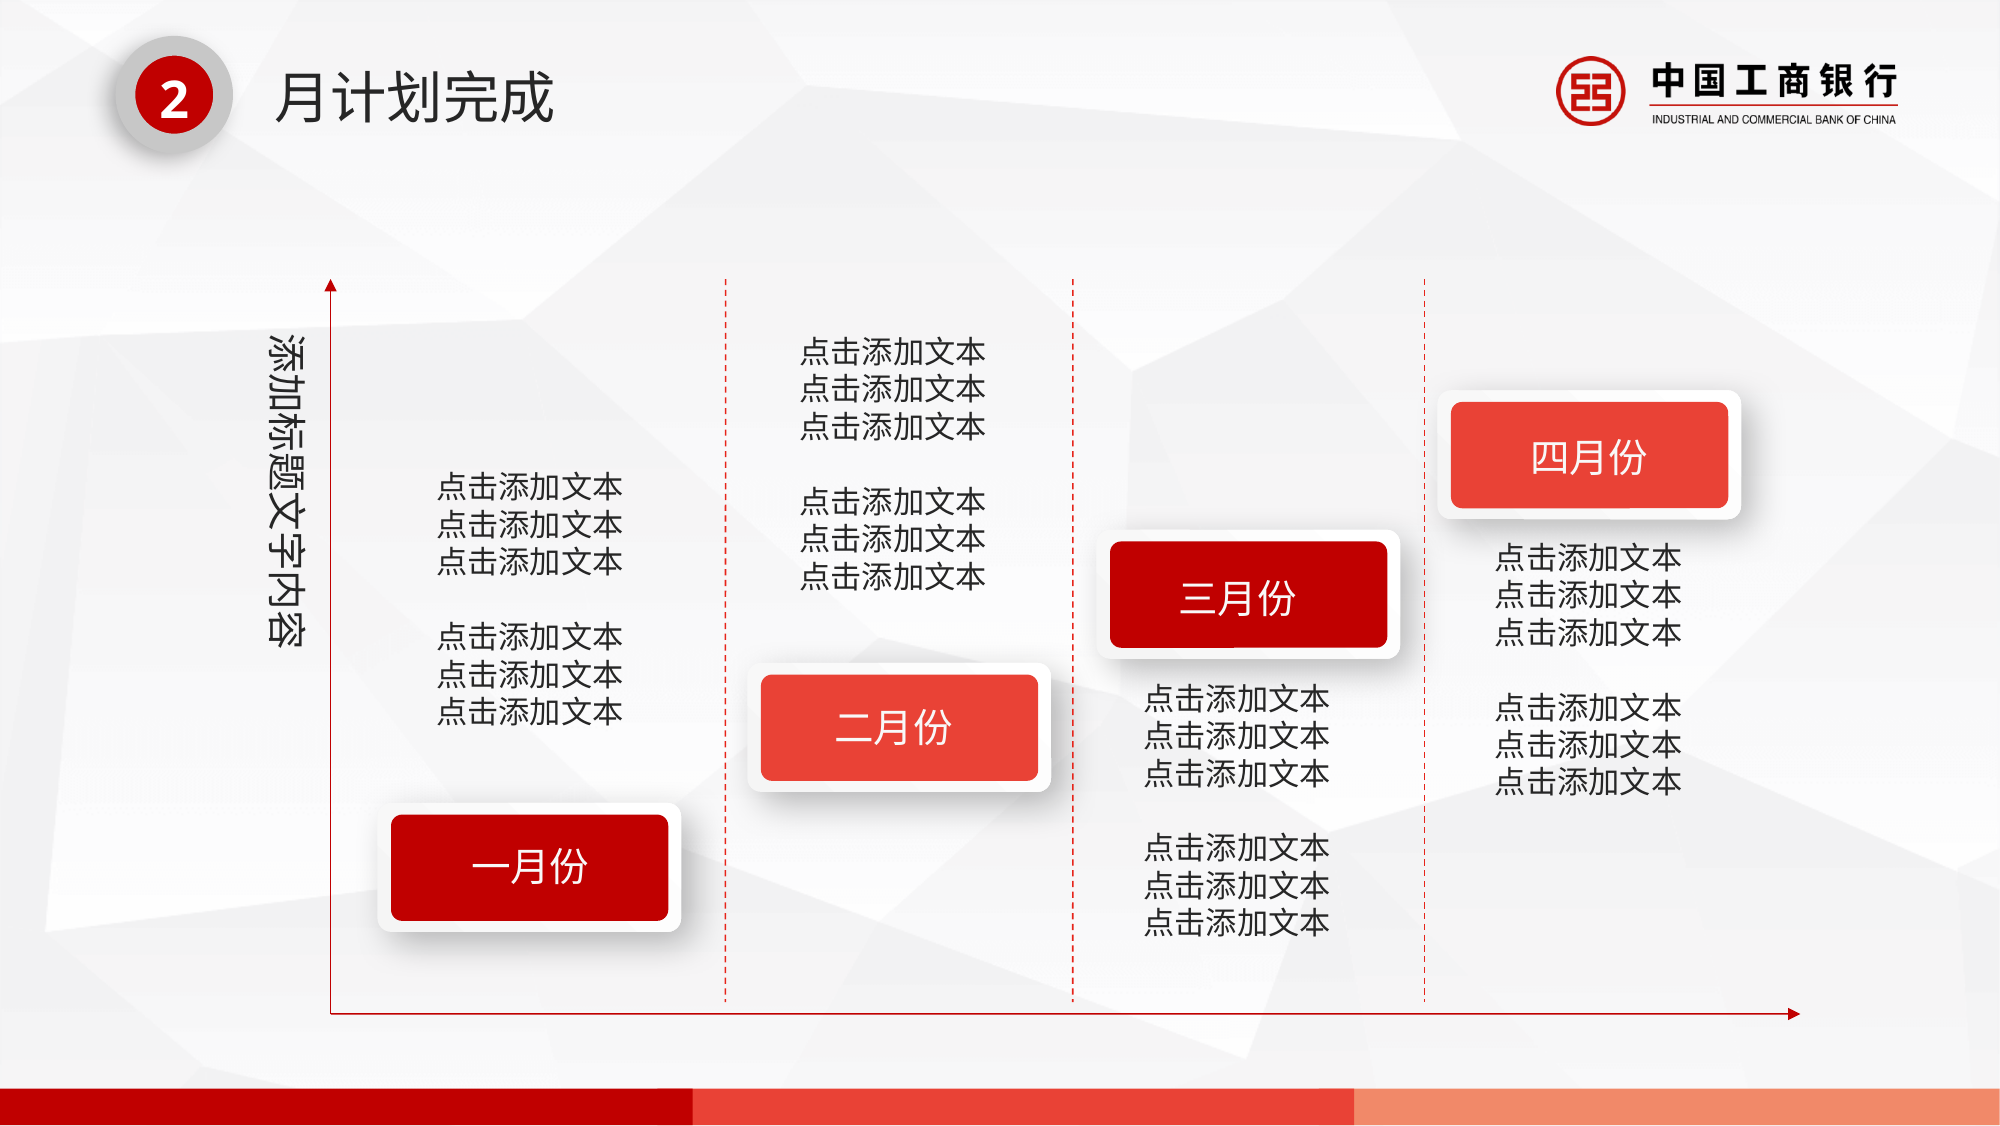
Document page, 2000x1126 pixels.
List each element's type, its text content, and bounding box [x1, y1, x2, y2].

text_box 添加标题文字内容 [244, 323, 326, 731]
title 月计划完成 [259, 54, 574, 139]
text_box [1096, 529, 1401, 659]
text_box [1437, 390, 1742, 520]
text_box 点击添加文本 点击添加文本 点击添加文本 点击添加文本 点击添加文本 点击添加文本 [764, 322, 1022, 605]
text_box 点击添加文本 点击添加文本 点击添加文本 点击添加文本 点击添加文本 点击添加文本 [1459, 529, 1718, 811]
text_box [747, 662, 1052, 793]
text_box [116, 36, 233, 153]
picture [0, 0, 2000, 1088]
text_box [377, 802, 682, 933]
text_box 点击添加文本 点击添加文本 点击添加文本 点击添加文本 点击添加文本 点击添加文本 [400, 457, 659, 740]
text_box 点击添加文本 点击添加文本 点击添加文本 点击添加文本 点击添加文本 点击添加文本 [1108, 668, 1366, 951]
